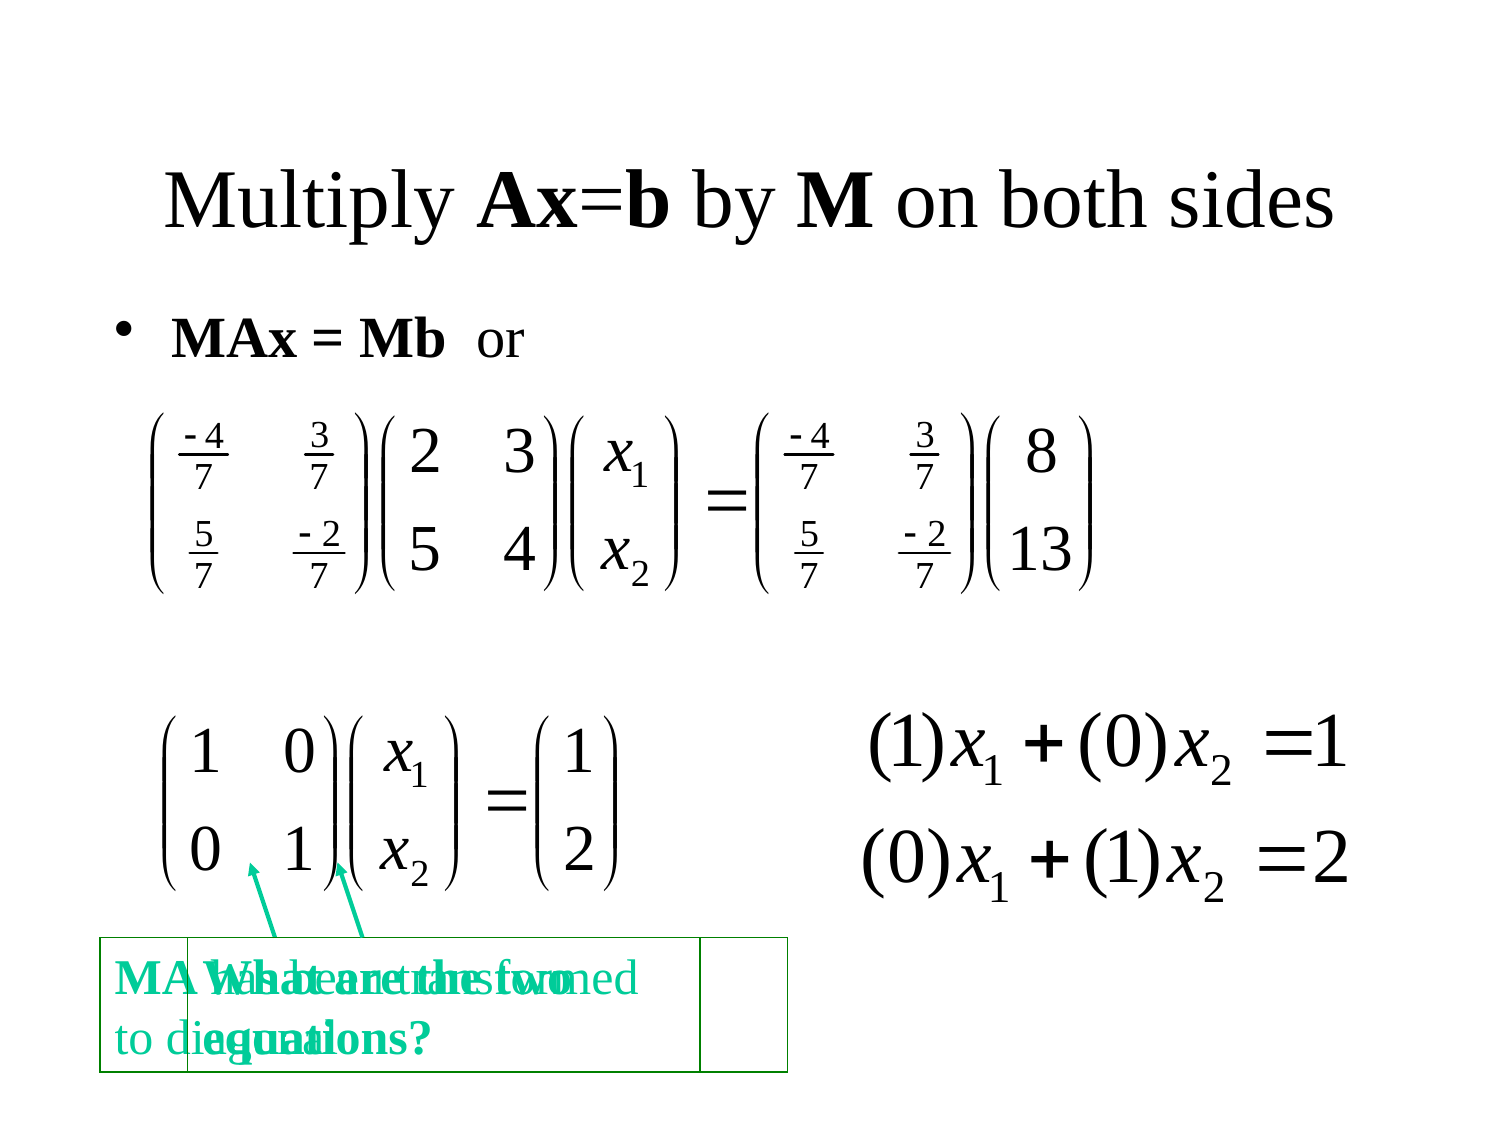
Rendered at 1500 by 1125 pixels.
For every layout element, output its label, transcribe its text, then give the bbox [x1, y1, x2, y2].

list MAx = Mb or [99, 299, 1376, 438]
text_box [849, 687, 1363, 922]
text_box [149, 699, 638, 860]
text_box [187, 862, 788, 1075]
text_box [137, 399, 1113, 608]
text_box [99, 862, 185, 1075]
title Multiply Ax=b by M on both sides [112, 99, 1388, 288]
